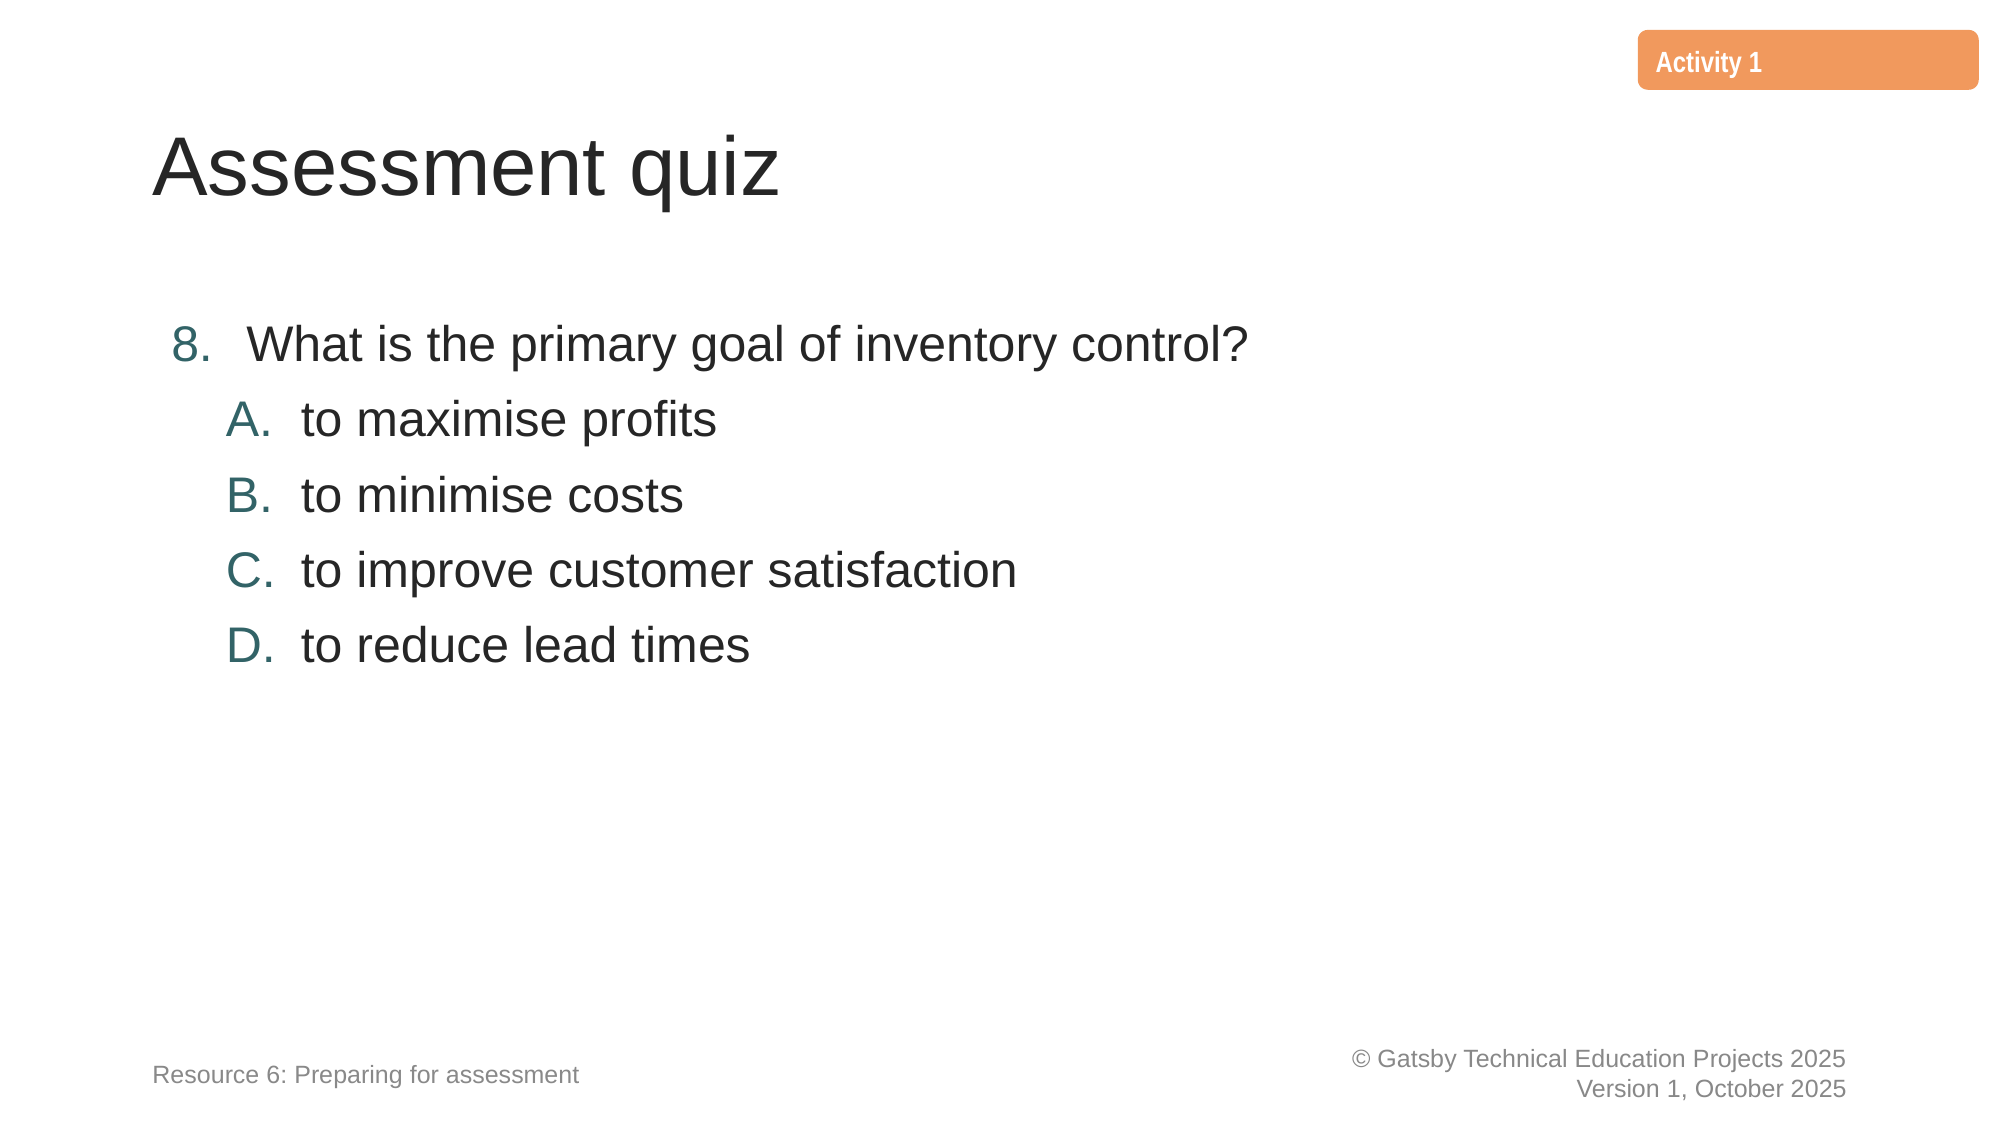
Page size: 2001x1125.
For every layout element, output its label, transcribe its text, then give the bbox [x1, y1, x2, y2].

text_box What is the primary goal of inventory control? to maximise profits to minimise costs to improve customer satisfaction to reduce lead times [137, 299, 1881, 1014]
text_box Activity 1 [1637, 29, 1979, 90]
list Resource 6: Preparing for assessment [137, 1042, 829, 1103]
title Assessment quiz [137, 59, 1863, 278]
